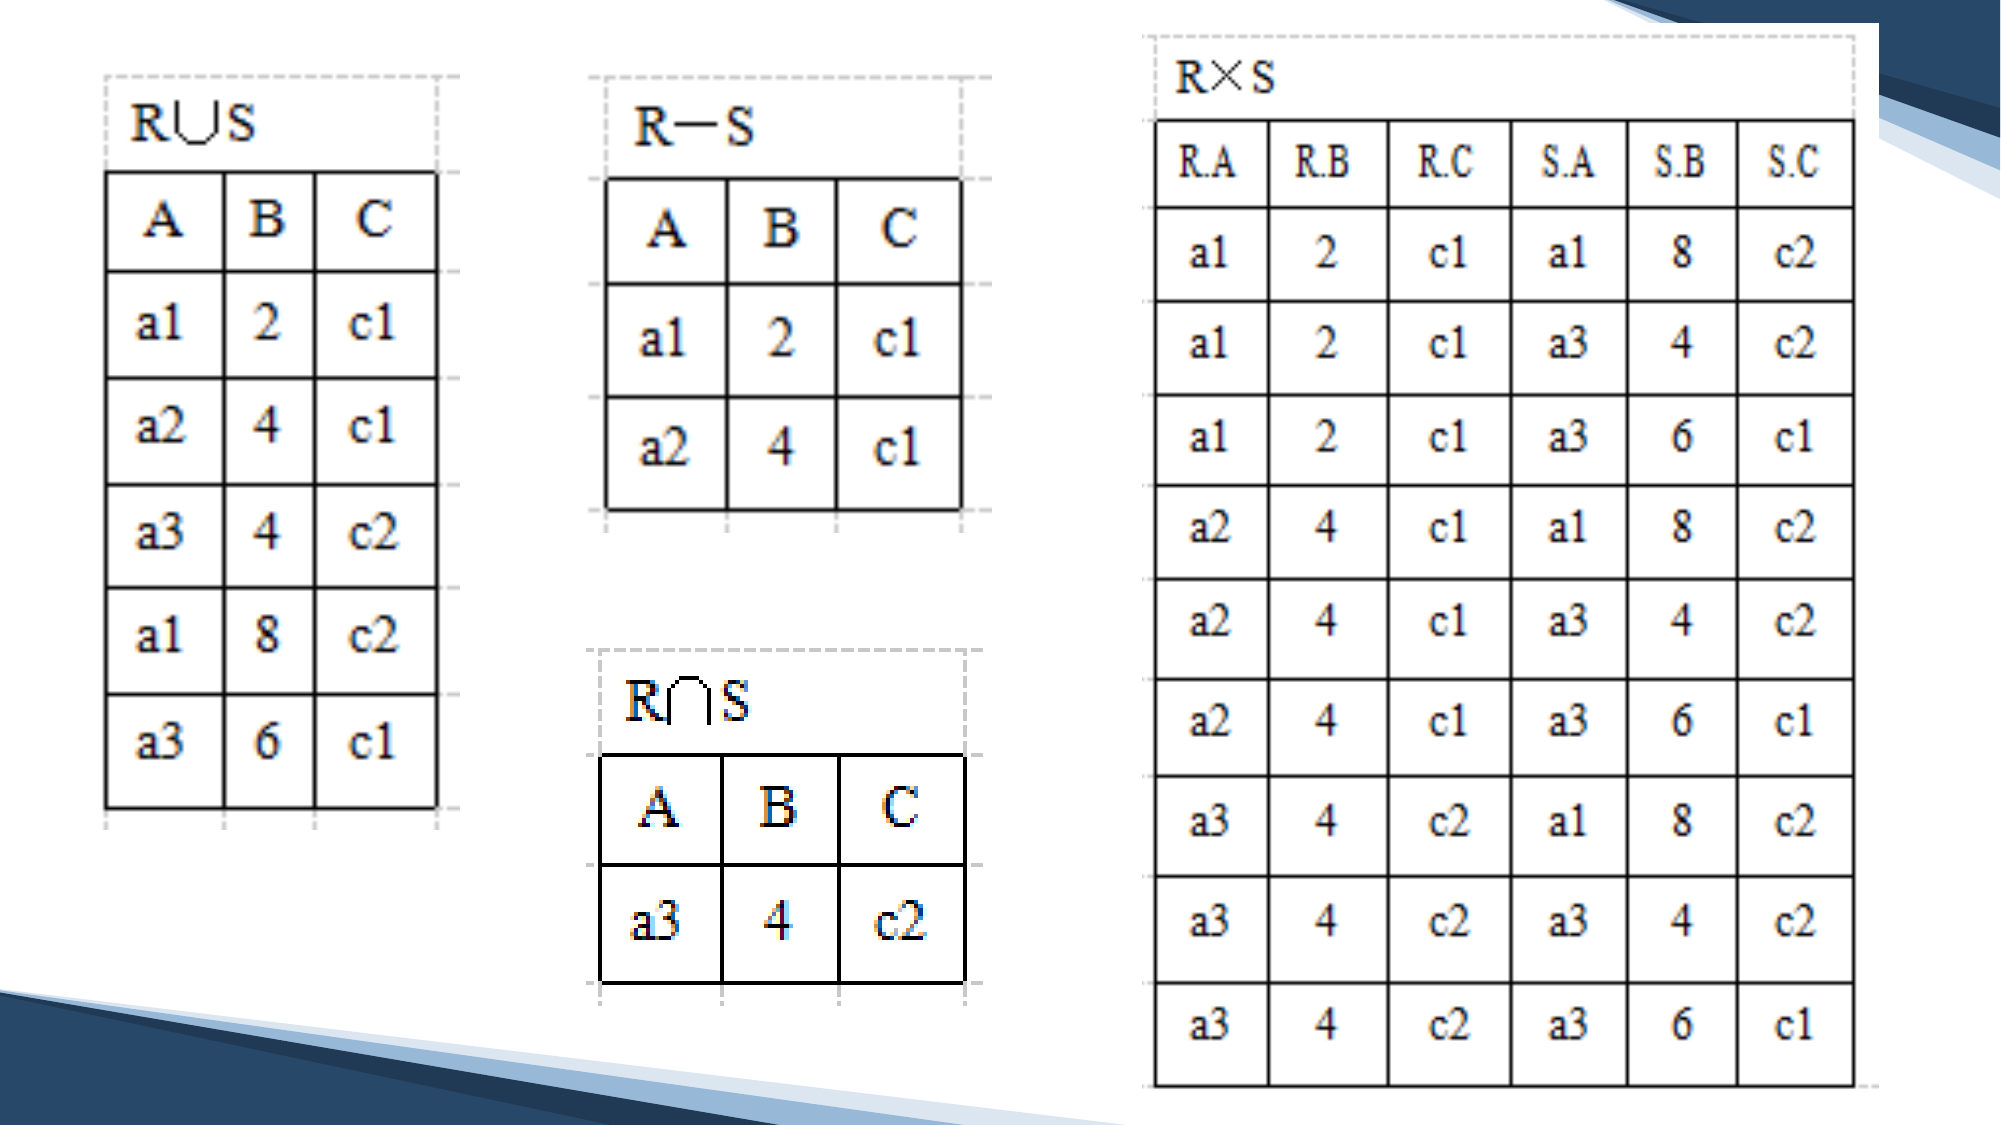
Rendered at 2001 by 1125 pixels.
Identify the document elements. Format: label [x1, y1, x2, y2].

picture [586, 636, 988, 1006]
picture [586, 73, 992, 533]
picture [1142, 23, 1879, 1102]
list [70, 54, 460, 830]
